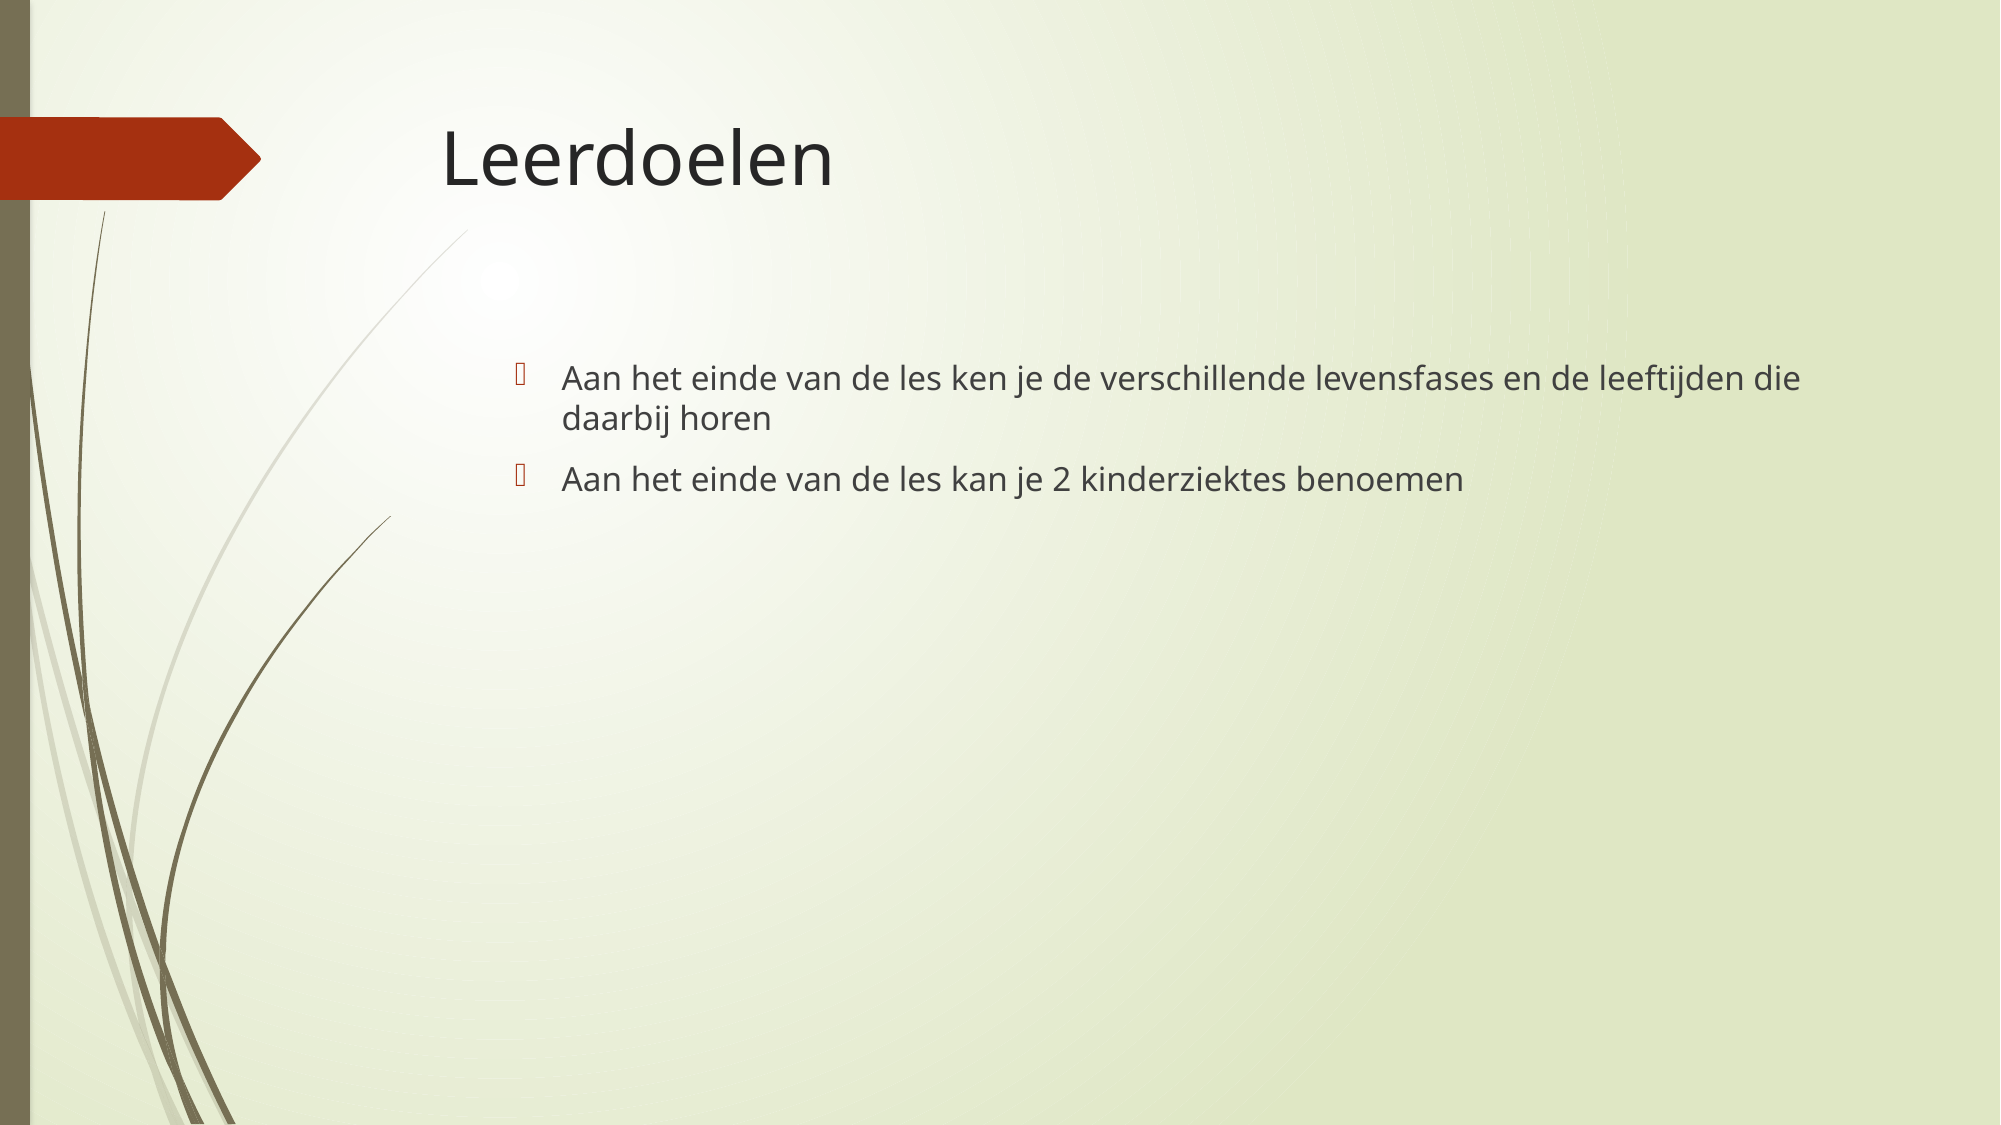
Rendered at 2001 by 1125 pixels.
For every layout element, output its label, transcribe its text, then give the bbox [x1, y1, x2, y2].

title Leerdoelen [425, 102, 1888, 313]
list Aan het einde van de les ken je de verschillende levensfases en de leeftijden die daarbij horen Aan het einde van de les kan je 2 kinderziektes benoemen [424, 350, 1888, 970]
